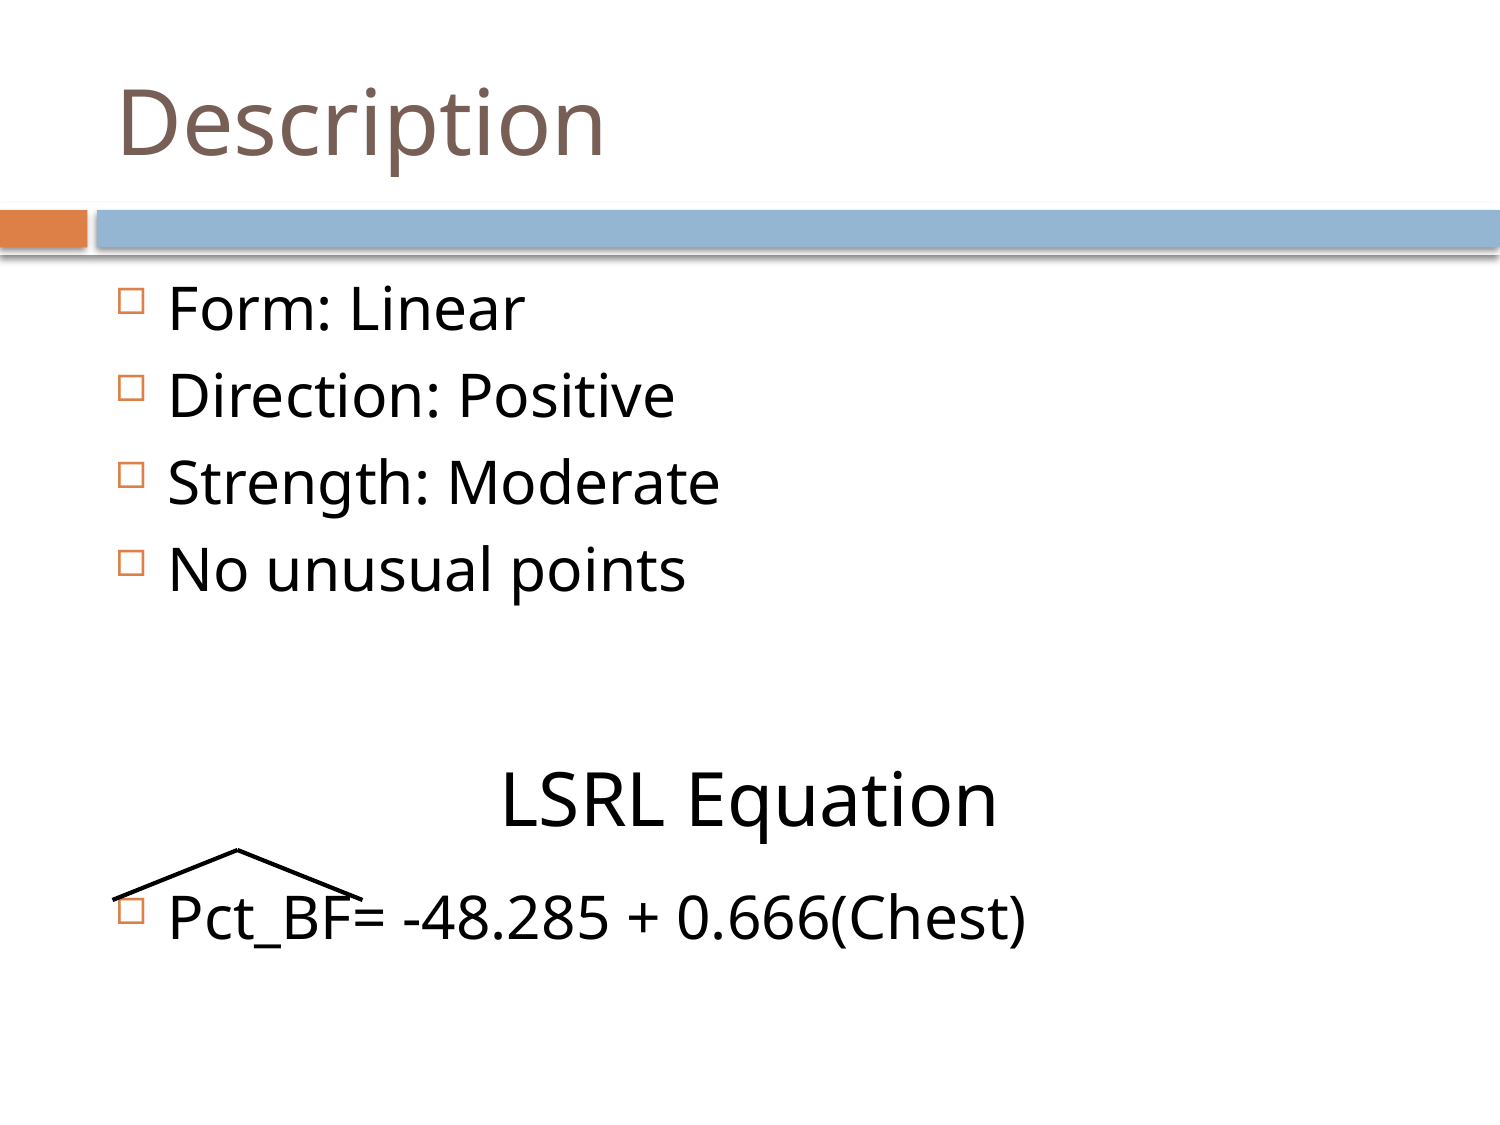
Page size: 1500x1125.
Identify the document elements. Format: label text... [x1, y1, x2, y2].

text_box LSRL Equation [262, 742, 1238, 850]
title Description [100, 37, 1438, 200]
list Form: Linear Direction: Positive Strength: Moderate No unusual points Pct_BF= -48.285 + 0.666(Chest) [100, 262, 1438, 1000]
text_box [237, 849, 363, 901]
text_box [112, 849, 236, 901]
